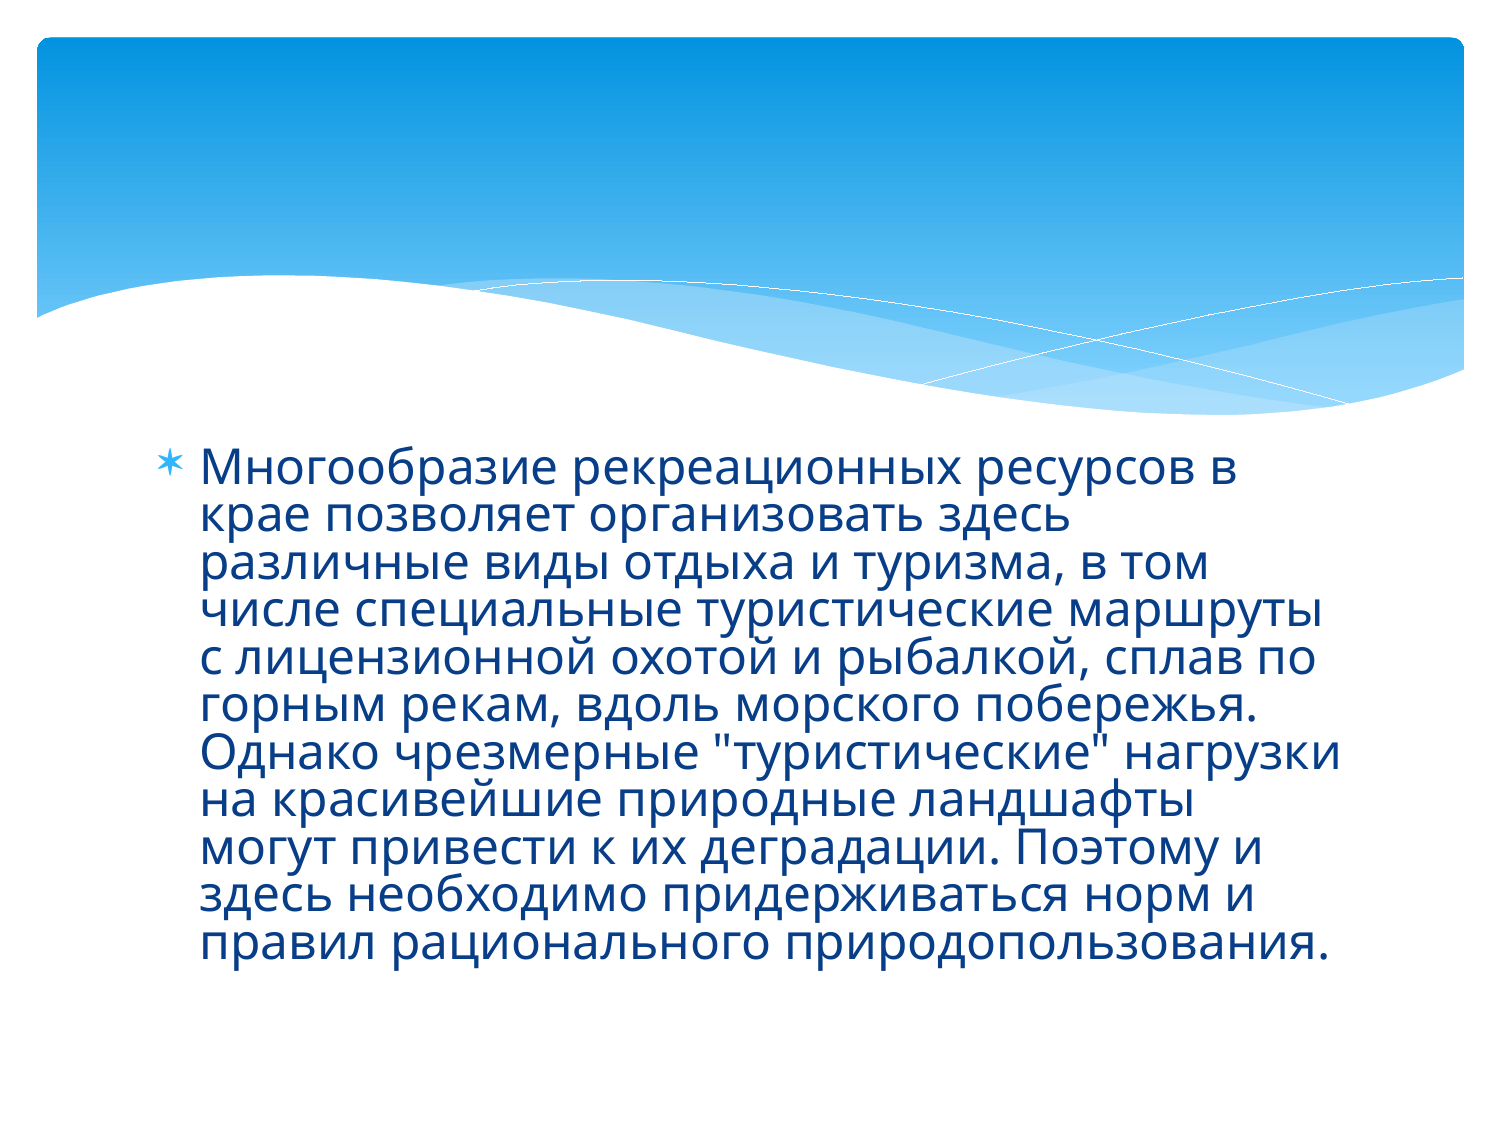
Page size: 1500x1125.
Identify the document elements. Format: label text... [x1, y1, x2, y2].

list Многообразие рекреационных ресурсов в крае позволяет организовать здесь различные виды отдыха и туризма, в том числе специальные туристические маршруты с лицензионной охотой и рыбалкой, сплав по горным рекам, вдоль морского побережья. Однако чрезмерные "туристические" нагрузки на красивейшие природные ландшафты могут привести к их деградации. Поэтому и здесь необходимо придерживаться норм и правил рационального природопользования. [143, 438, 1359, 1005]
